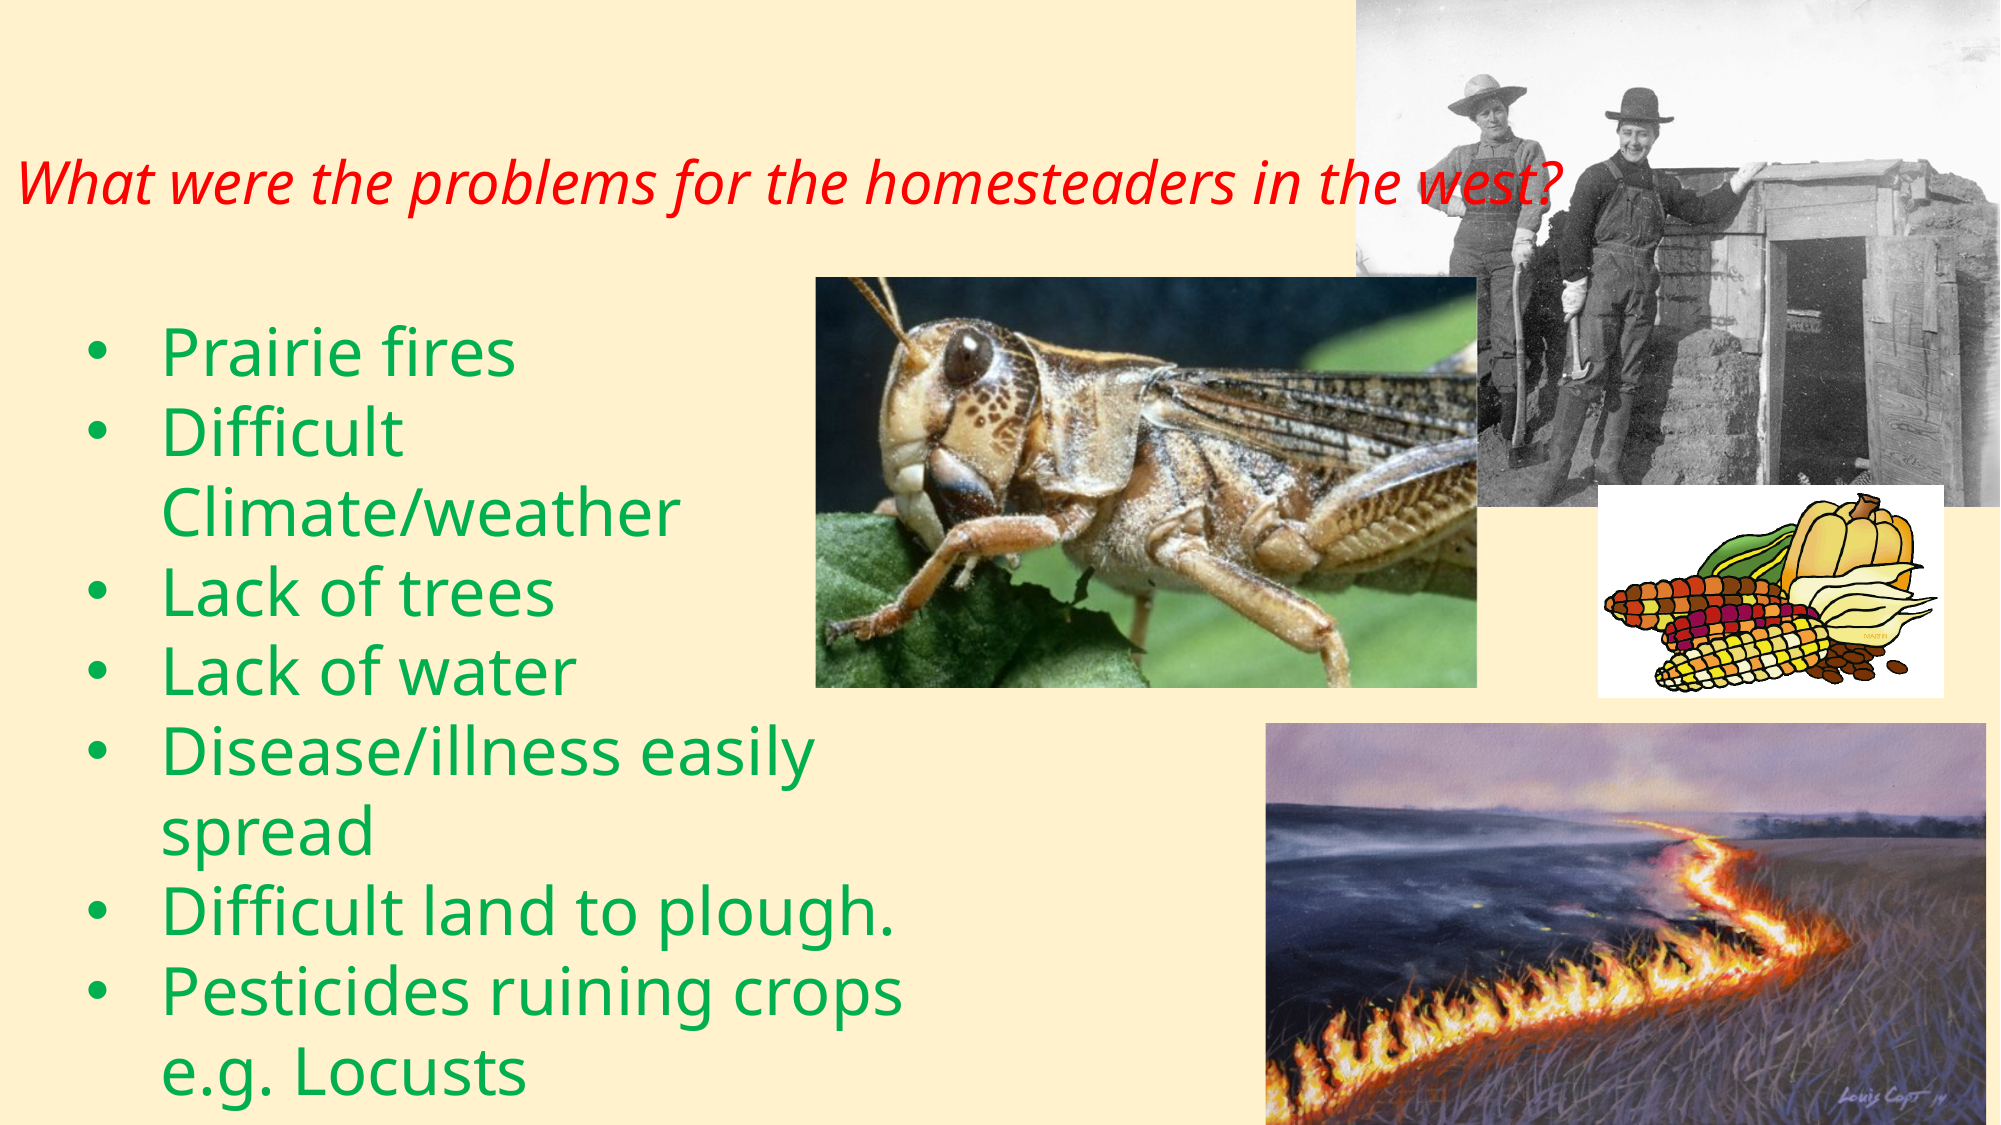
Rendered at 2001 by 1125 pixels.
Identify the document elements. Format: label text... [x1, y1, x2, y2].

text_box Prairie fires Difficult Climate/weather Lack of trees Lack of water Disease/illness easily spread Difficult land to plough. Pesticides ruining crops e.g. Locusts [71, 302, 955, 1117]
title What were the problems for the homesteaders in the west? [0, 144, 1356, 362]
picture [1265, 723, 1987, 1125]
picture [815, 0, 2000, 698]
